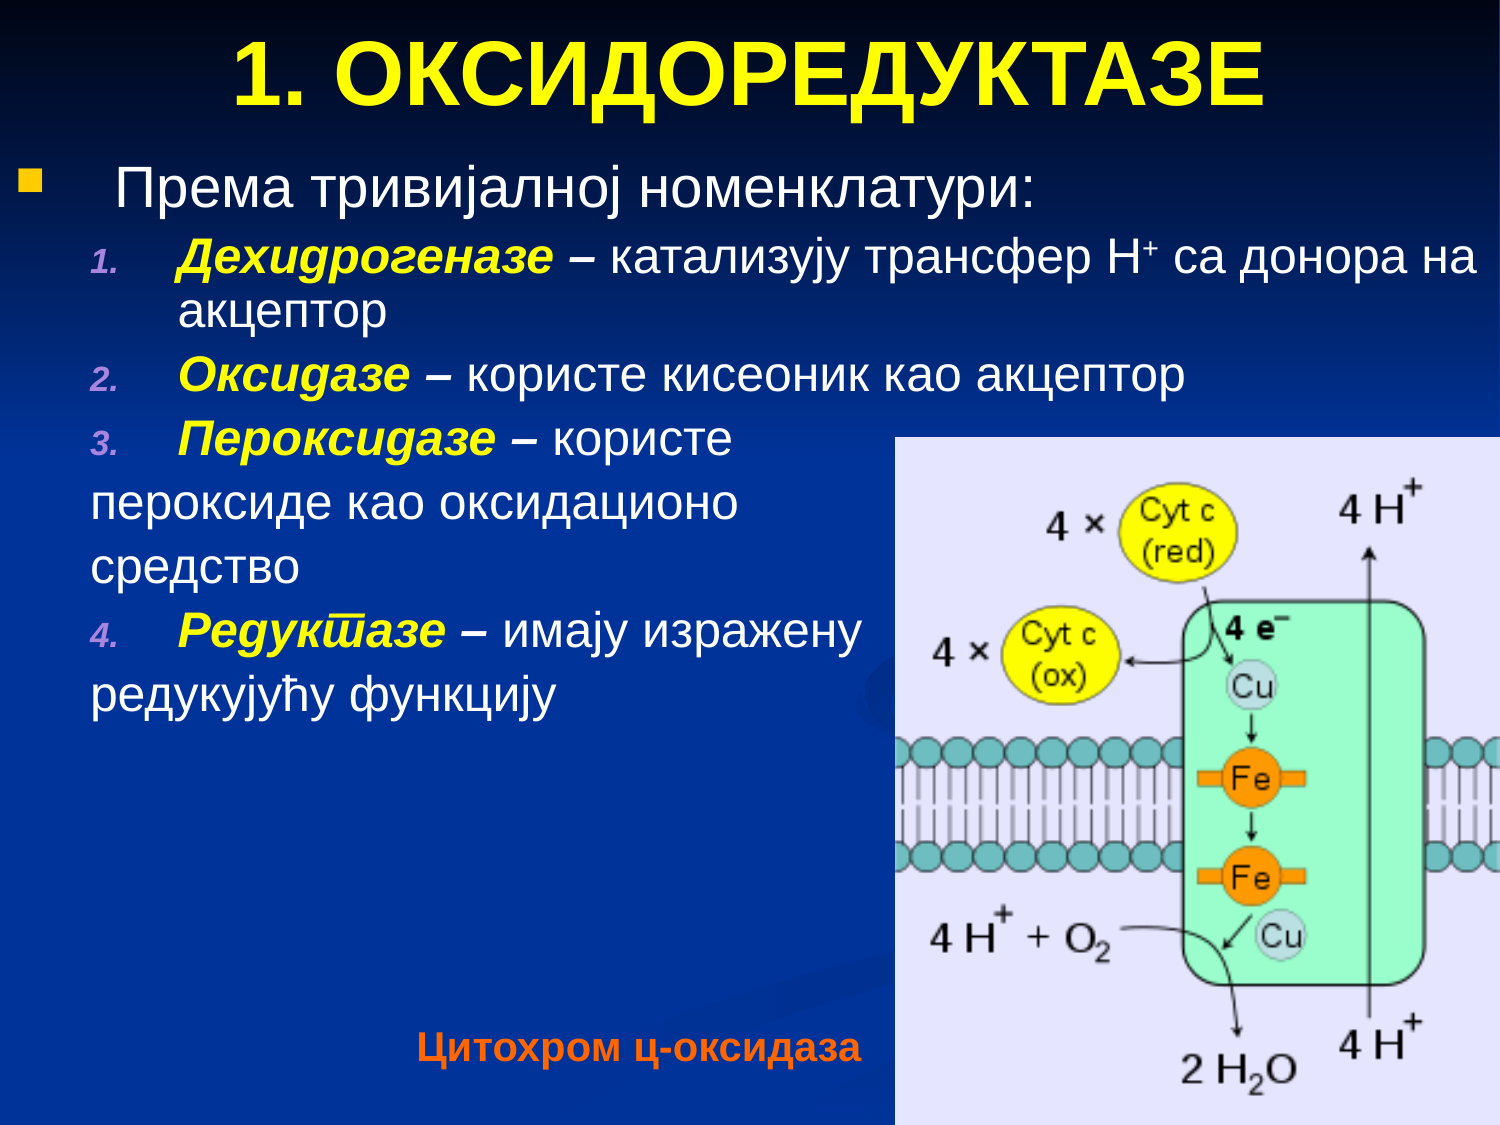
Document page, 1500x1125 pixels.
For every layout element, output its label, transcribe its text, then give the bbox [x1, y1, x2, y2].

picture [894, 437, 1500, 1125]
list Према тривијалној номенклатури: Дехидрогеназе – катализују трансфер H+ са донора на акцептор Оксидазе – користе кисеоник као акцептор Пероксидазе – користе пероксиде као оксидационо средство Редуктазе – имају изражену редукујућу функцију [0, 149, 1500, 893]
title 1. ОКСИДОРЕДУКТАЗЕ [74, 0, 1426, 149]
text_box Цитохром ц-оксидаза [401, 1012, 877, 1078]
